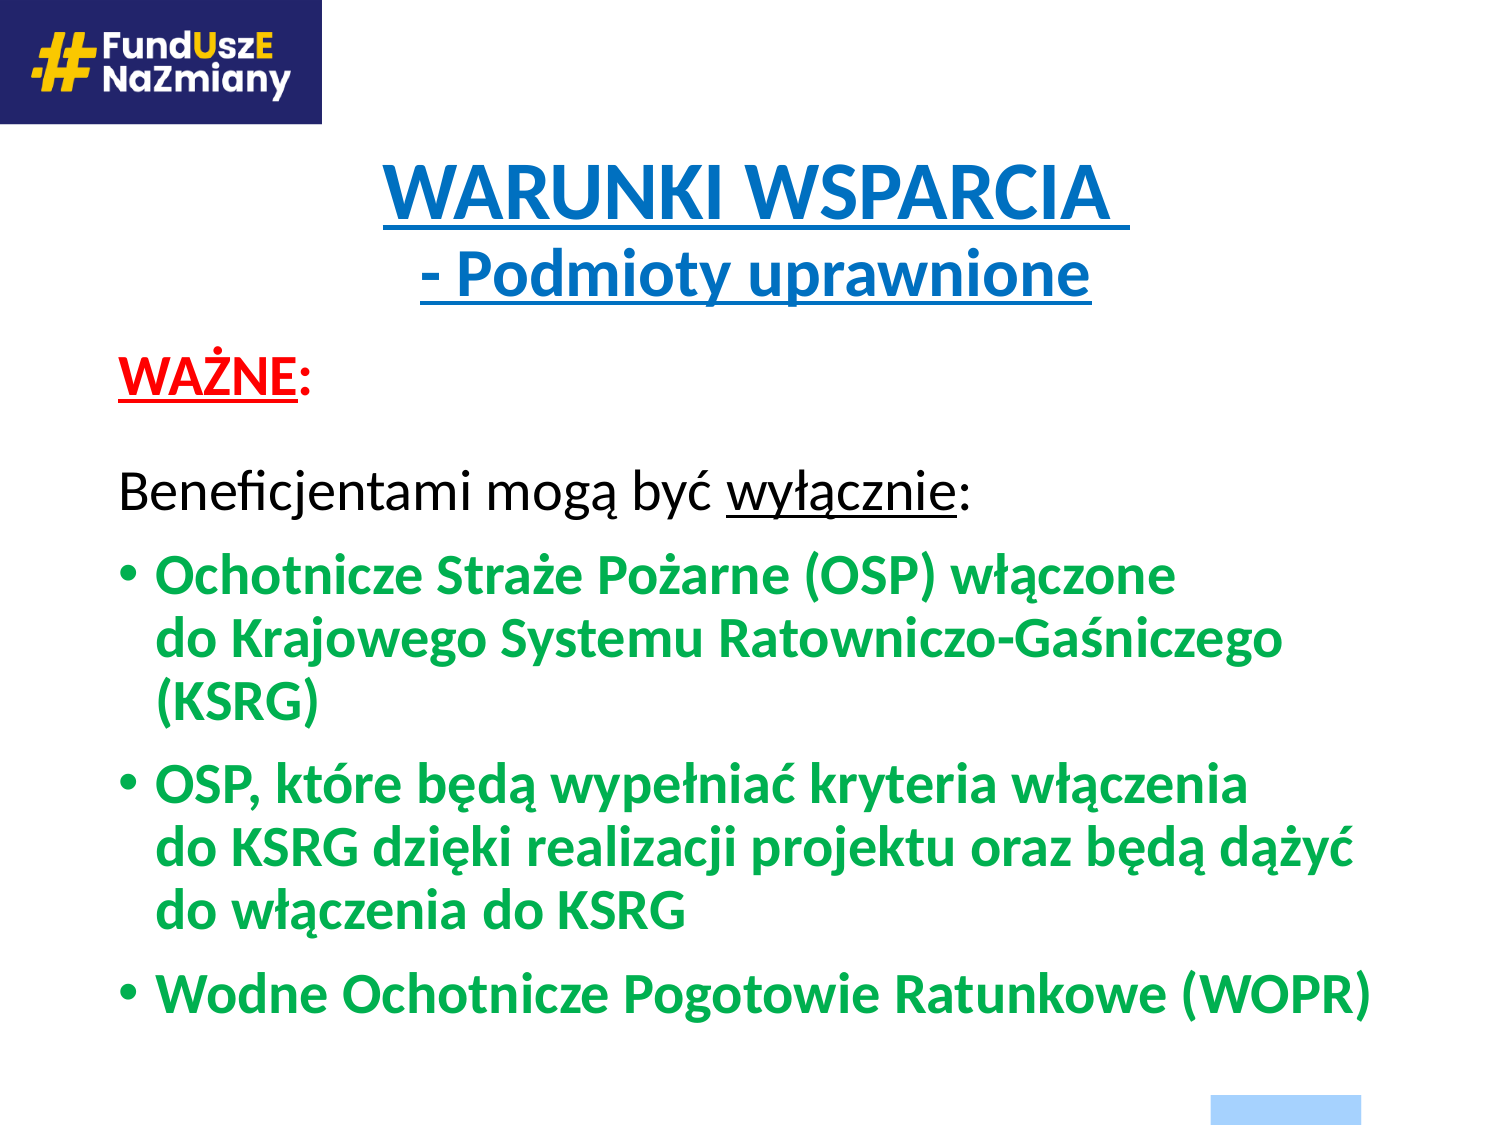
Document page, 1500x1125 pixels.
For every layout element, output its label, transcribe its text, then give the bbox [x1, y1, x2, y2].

picture [0, 0, 1500, 1125]
title Warunki wsparcia - Podmioty uprawnione [44, 139, 1469, 319]
list WAŻNE: Beneficjentami mogą być wyłącznie: Ochotnicze Straże Pożarne (OSP) włączone do Krajowego Systemu Ratowniczo-Gaśniczego (KSRG) OSP, które będą wypełniać kryteria włączenia do KSRG dzięki realizacji projektu oraz będą dążyć do włączenia do KSRG Wodne Ochotnicze Pogotowie Ratunkowe (WOPR) [103, 337, 1397, 1048]
